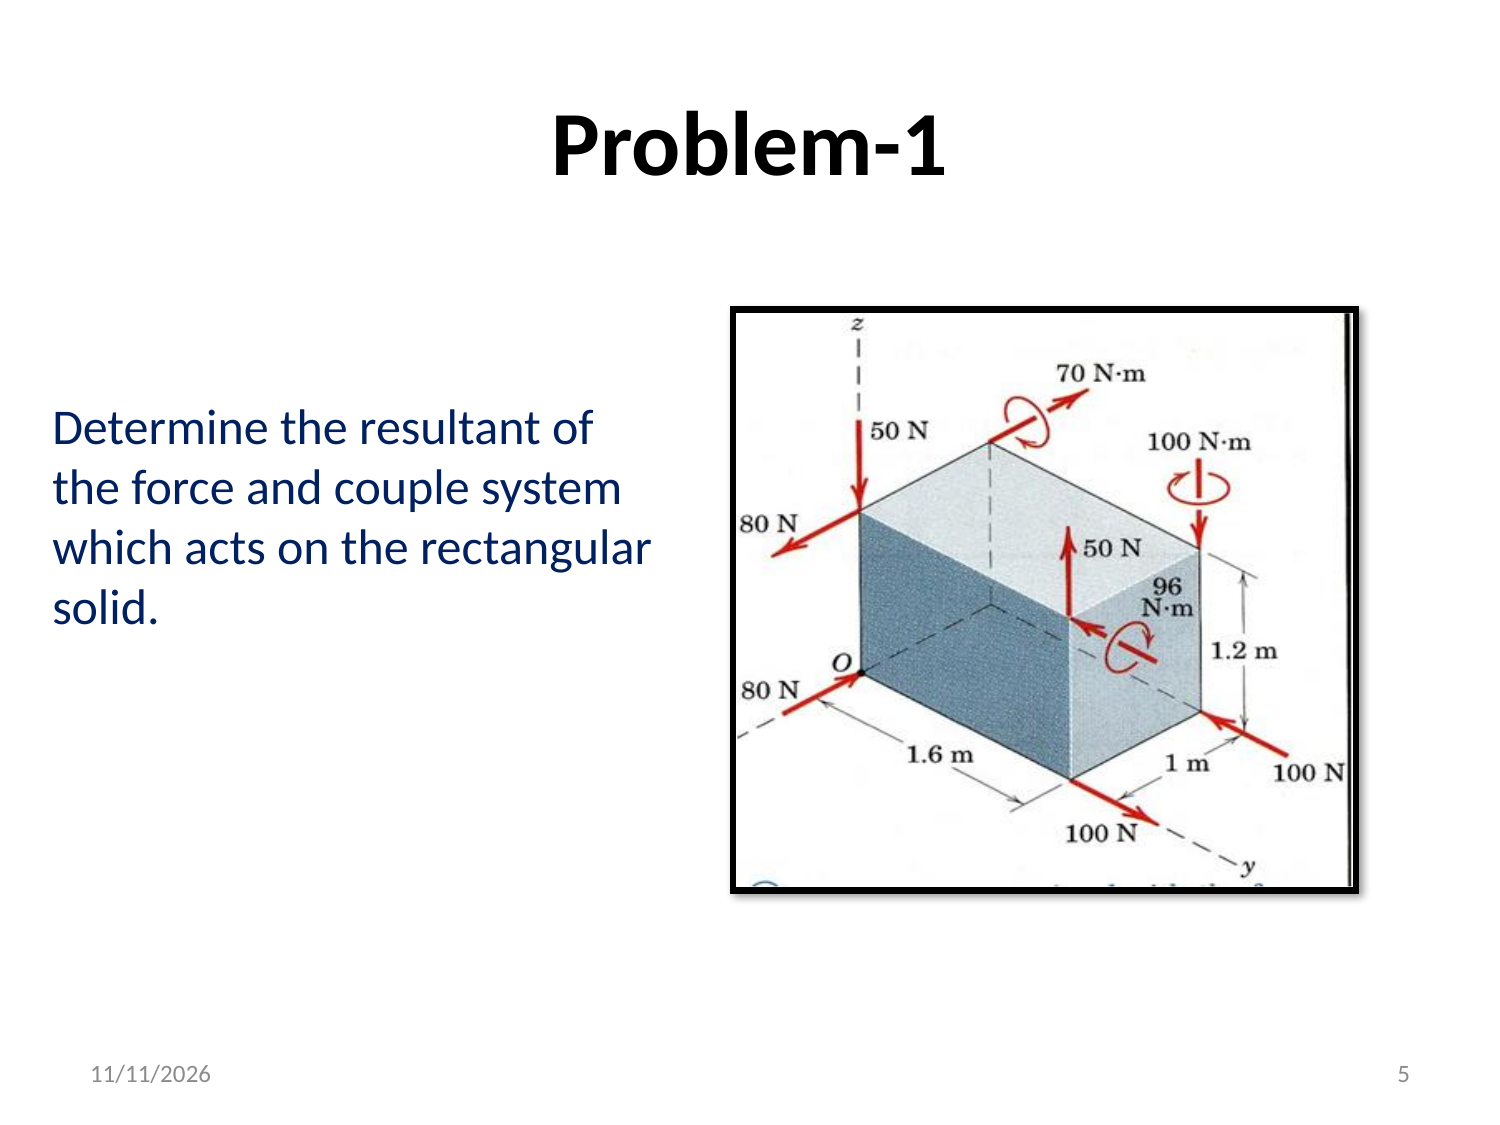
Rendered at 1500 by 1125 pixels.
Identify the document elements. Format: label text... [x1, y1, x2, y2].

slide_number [75, 1042, 425, 1103]
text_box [724, 312, 1353, 888]
title Problem-1 [75, 45, 1425, 233]
slide_number 5 [1074, 1042, 1425, 1103]
text_box Determine the resultant of the force and couple system which acts on the rectangular solid. [37, 387, 675, 643]
